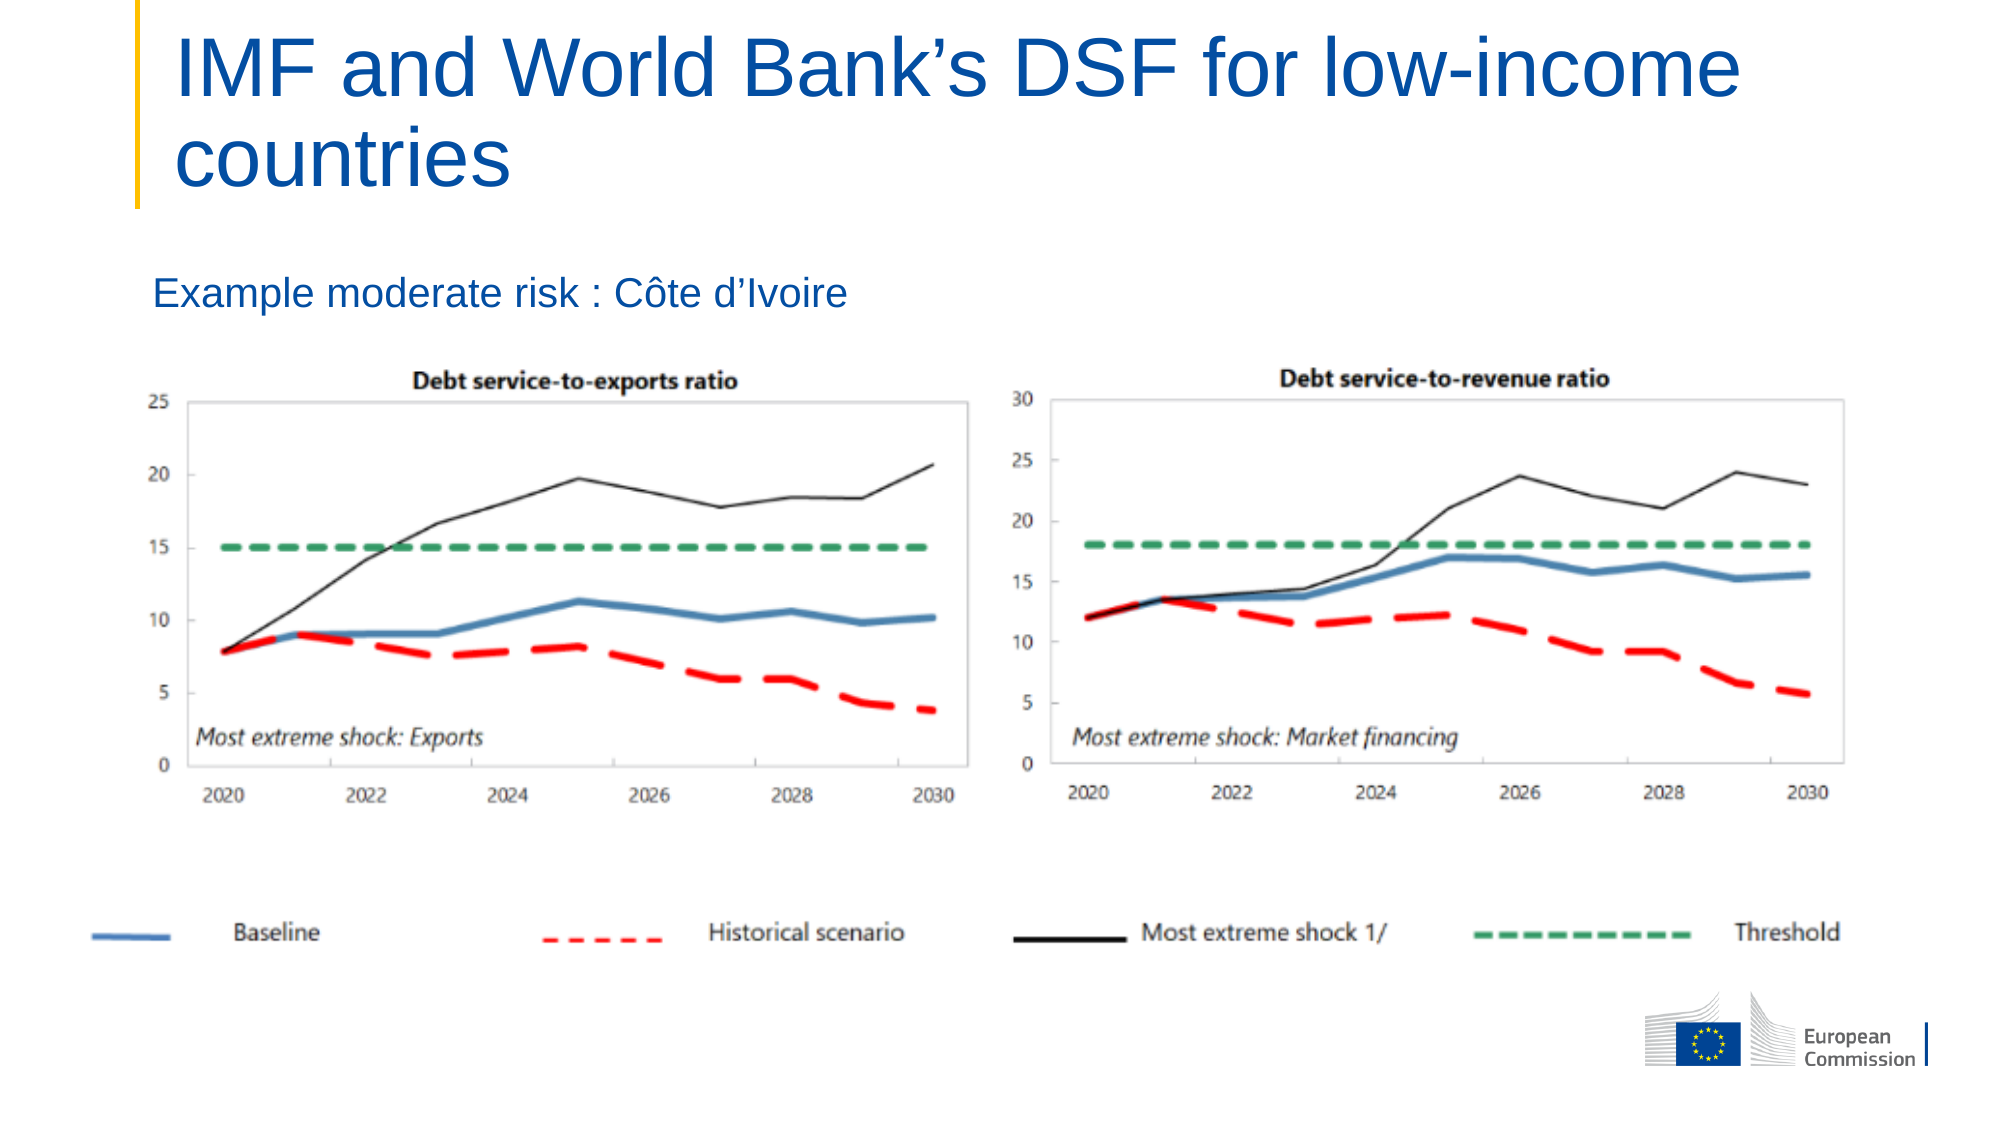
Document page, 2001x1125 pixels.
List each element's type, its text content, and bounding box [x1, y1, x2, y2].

picture [116, 343, 1884, 842]
picture [1645, 991, 1928, 1066]
text_box Example moderate risk : Côte d’Ivoire [137, 242, 1863, 317]
title IMF and World Bank’s DSF for low-income countries [159, 0, 1885, 205]
picture [65, 905, 1935, 968]
